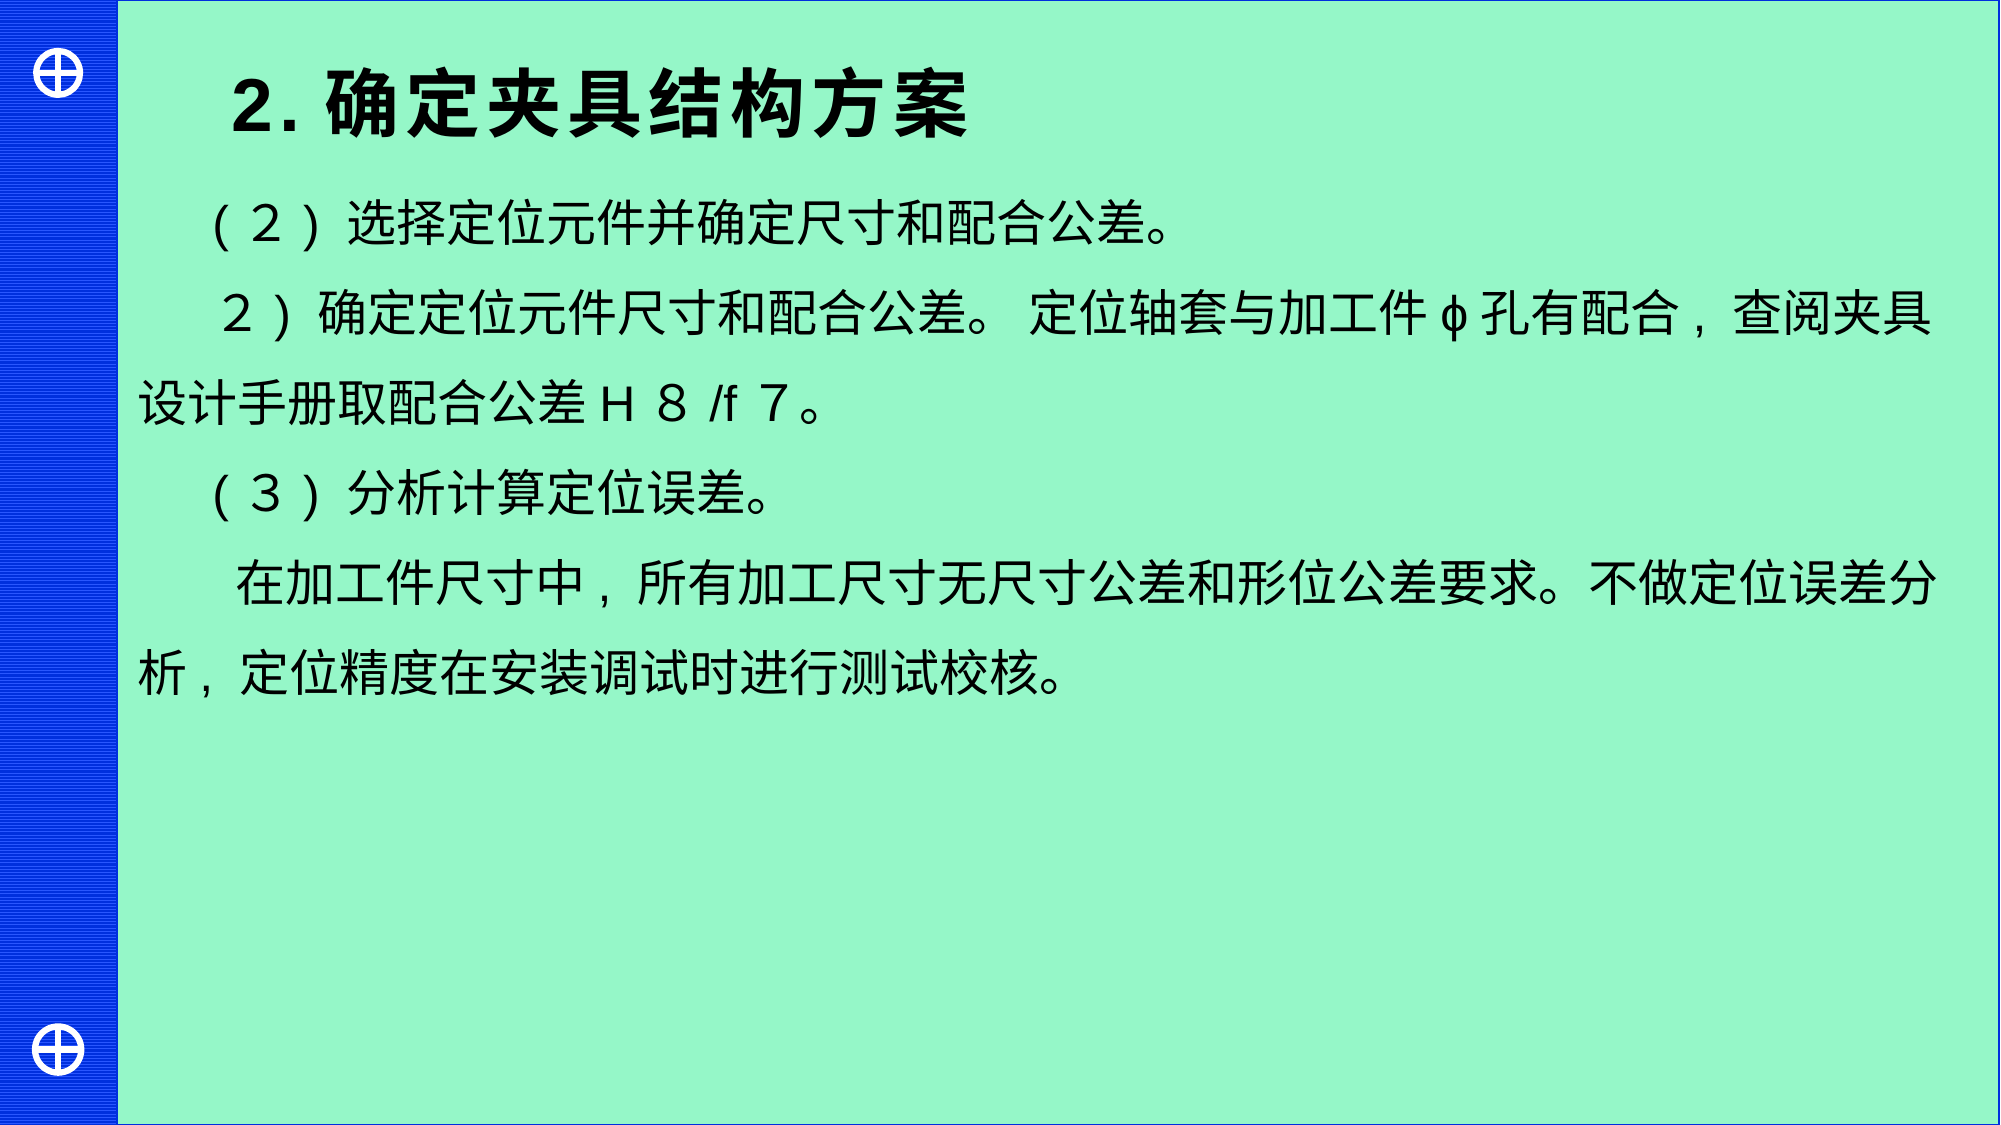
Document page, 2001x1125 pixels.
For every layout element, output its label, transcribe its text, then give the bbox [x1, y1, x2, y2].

text_box 2.确定夹具结构方案 [135, 32, 1423, 155]
